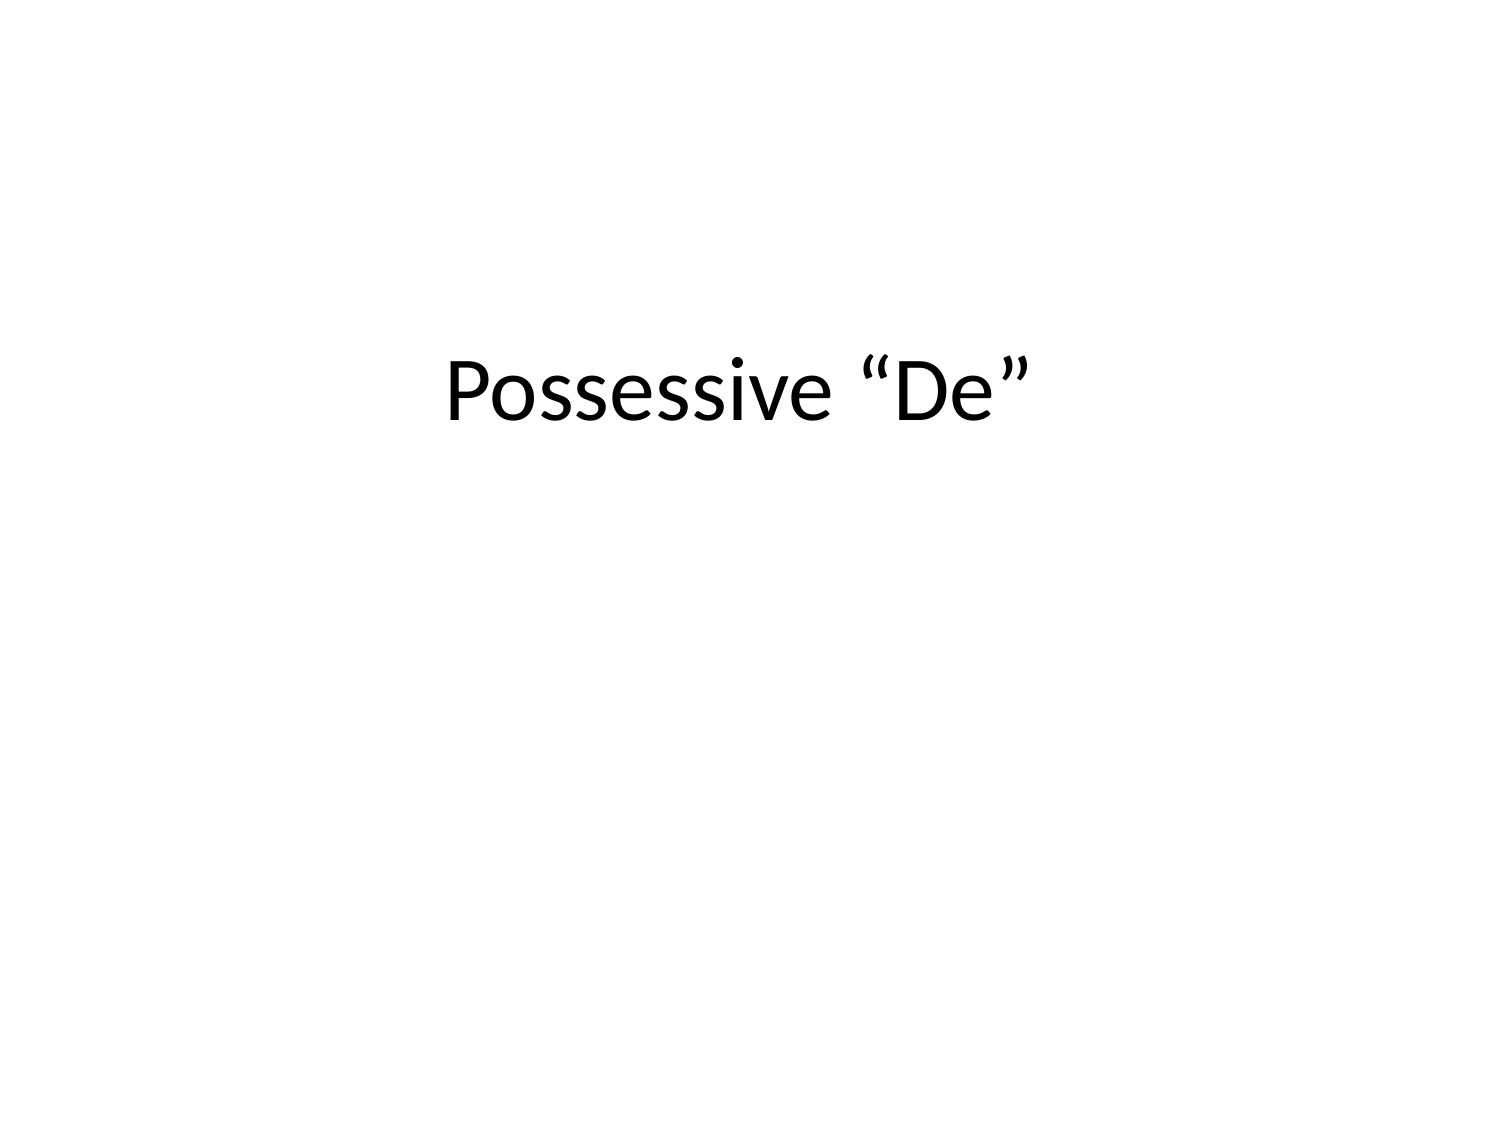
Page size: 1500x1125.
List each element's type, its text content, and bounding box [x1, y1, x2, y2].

title Possessive “De” [75, 45, 1425, 722]
